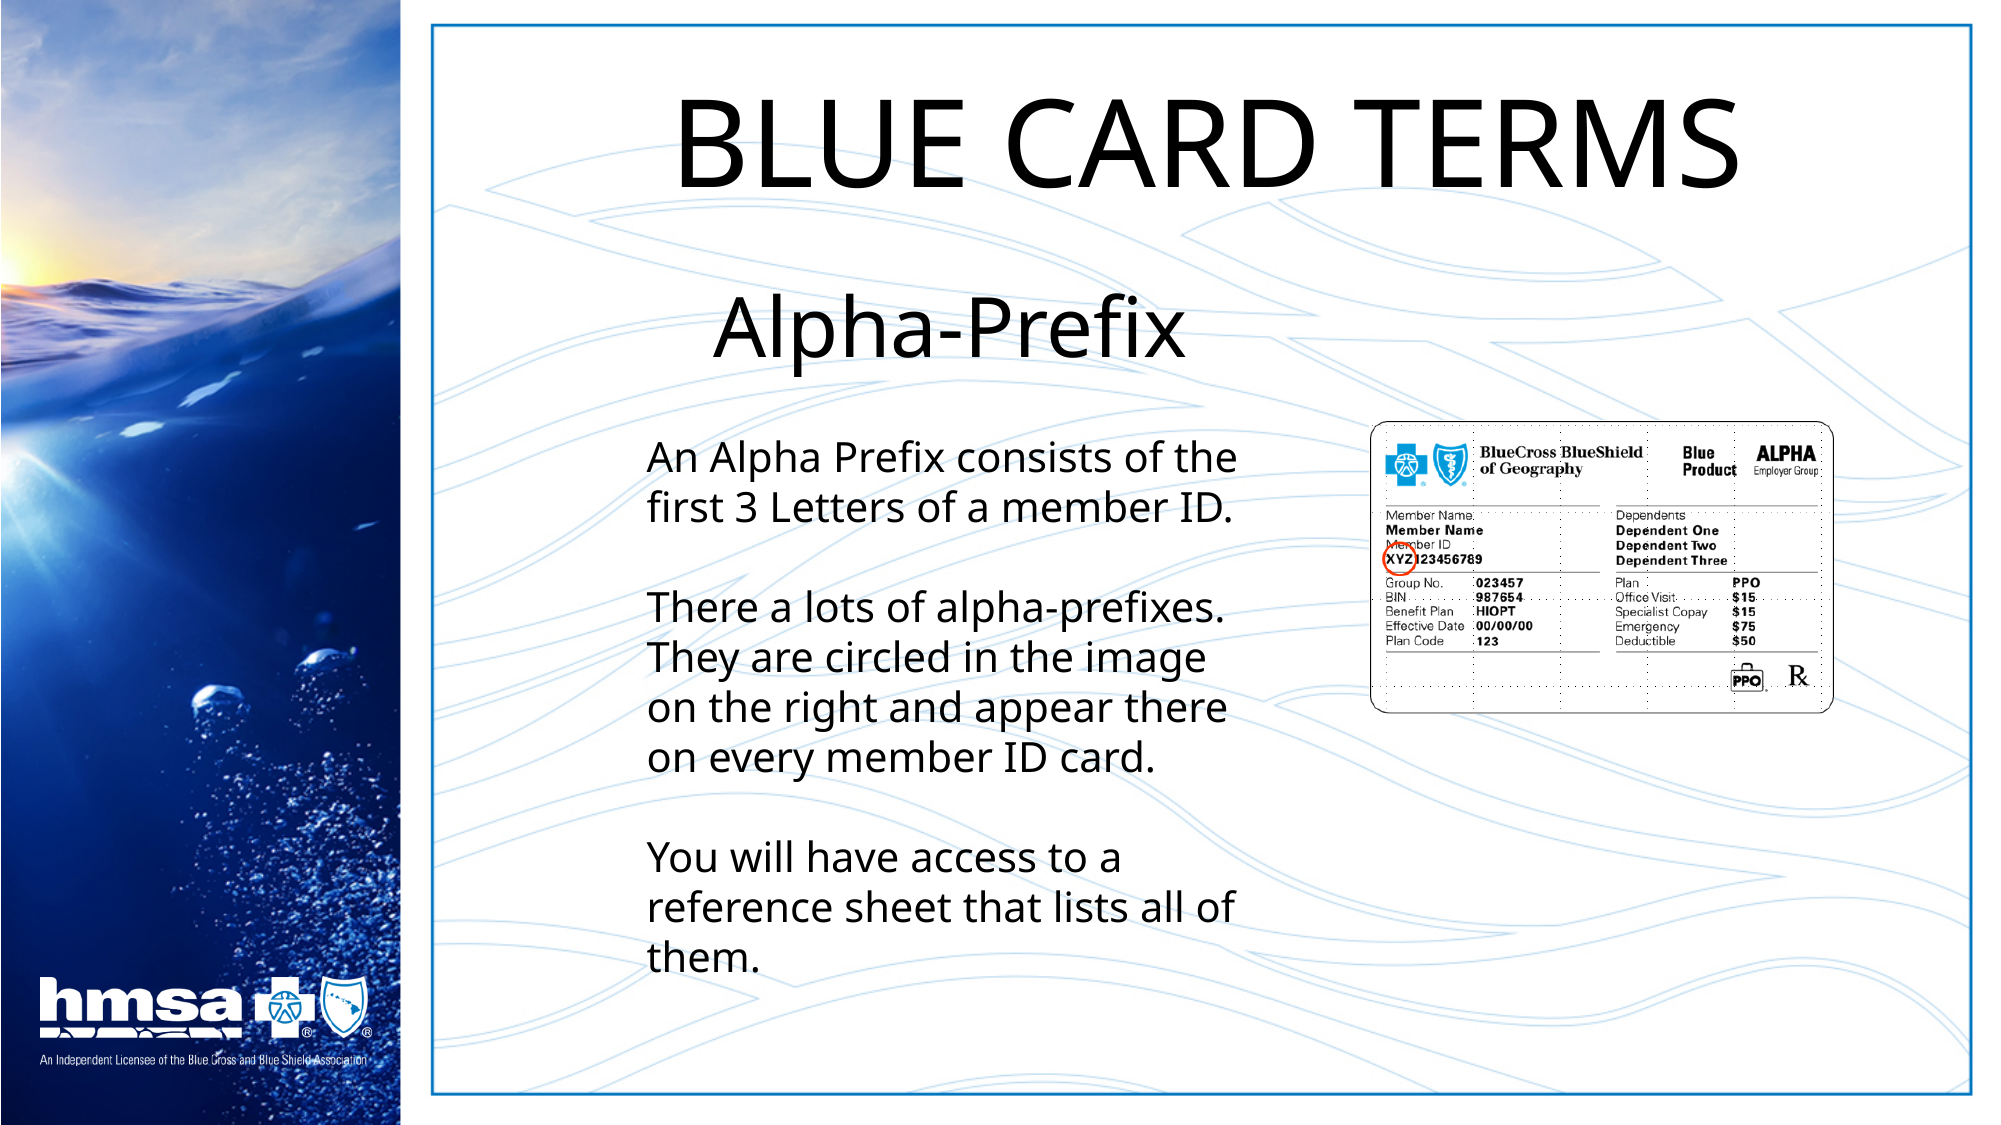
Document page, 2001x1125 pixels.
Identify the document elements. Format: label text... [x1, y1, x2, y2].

picture [1, 0, 1999, 1125]
text_box An Alpha Prefix consists of the first 3 Letters of a member ID. There a lots of alpha-prefixes. They are circled in the image on the right and appear there on every member ID card. You will have access to a reference sheet that lists all of them. [631, 423, 1270, 989]
title BLUE CARD TERMS [476, 45, 1939, 233]
list Alpha-Prefix [556, 266, 1345, 392]
